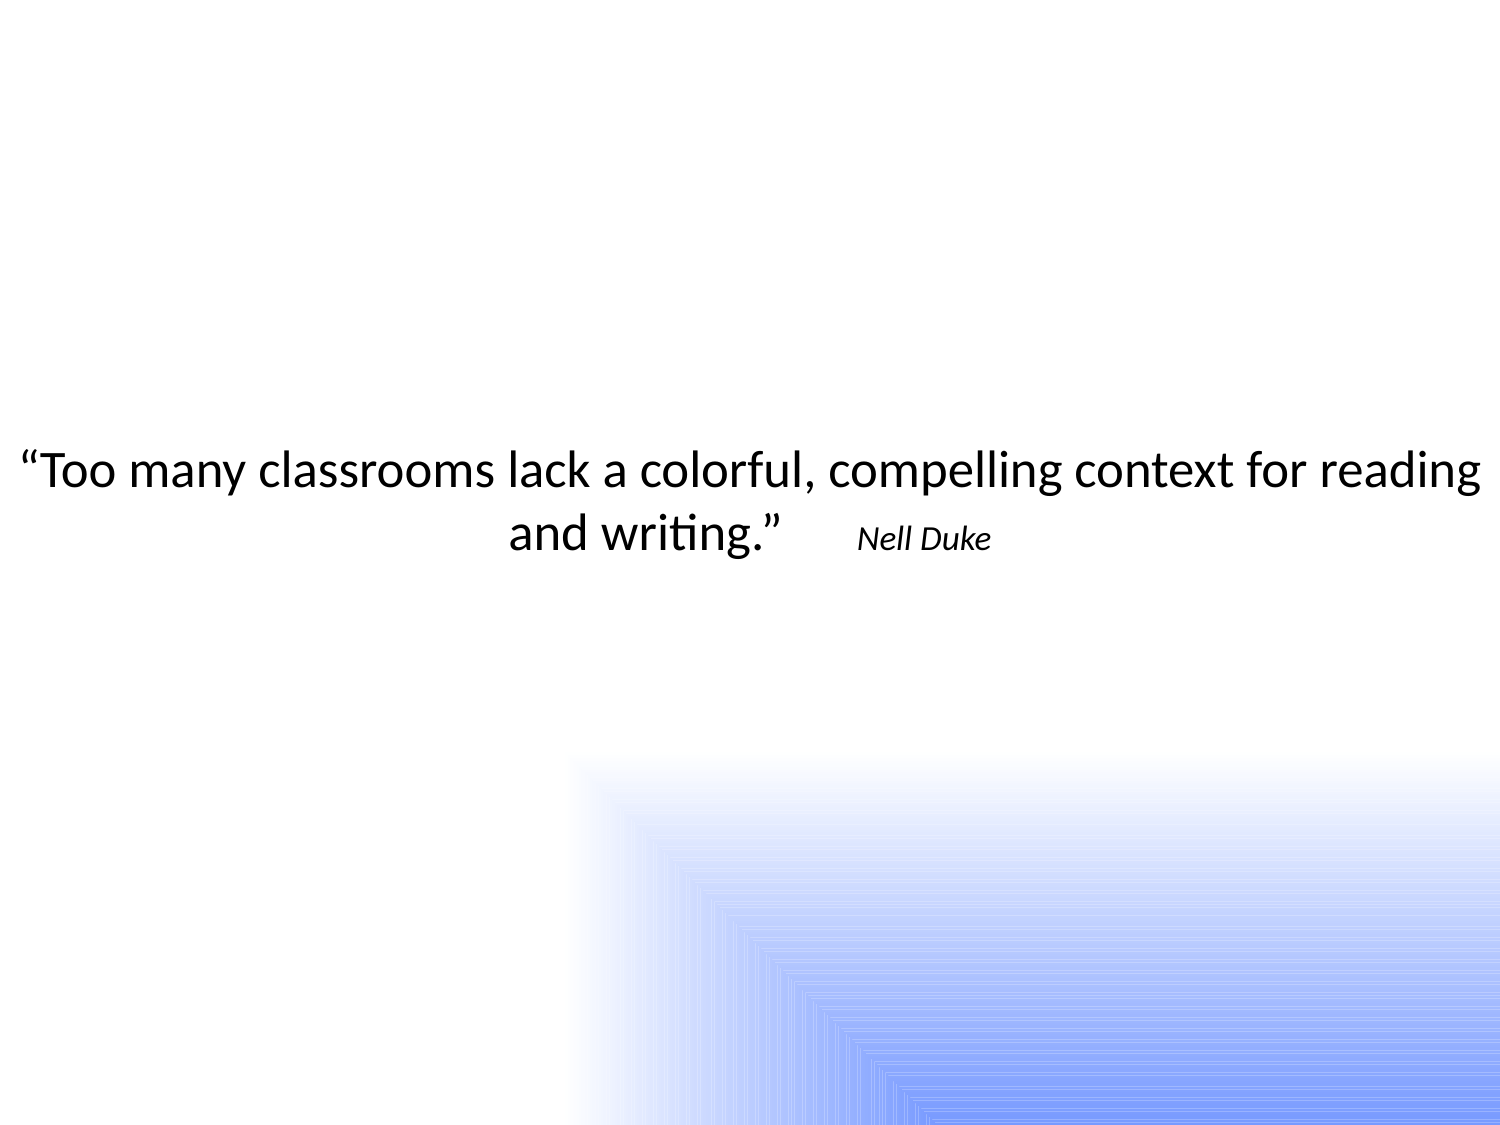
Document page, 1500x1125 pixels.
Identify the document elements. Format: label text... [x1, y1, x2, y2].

title “Too many classrooms lack a colorful, compelling context for reading and writing.” Nell Duke [0, 425, 1500, 613]
